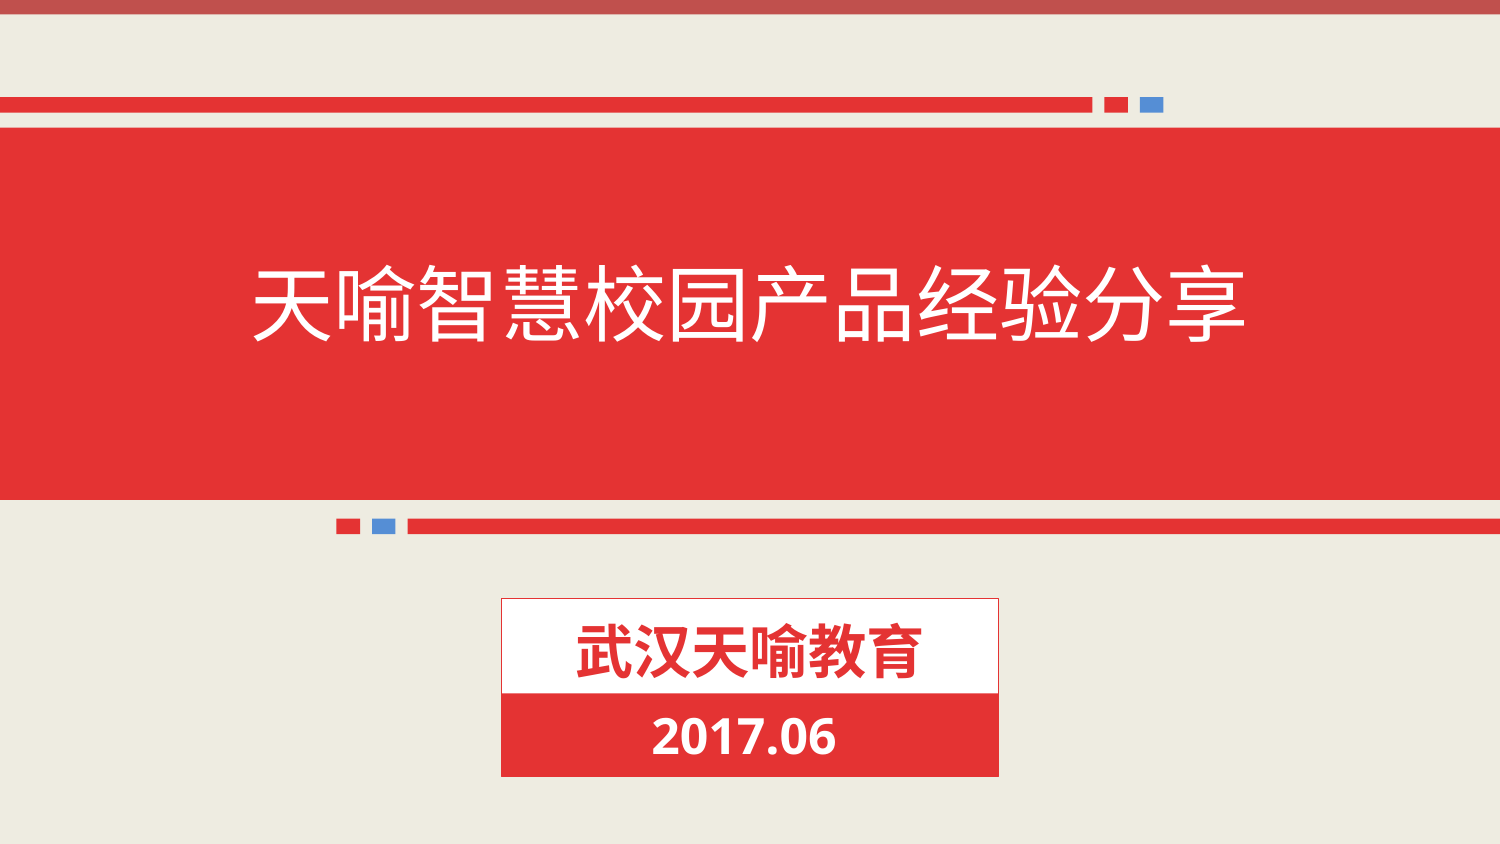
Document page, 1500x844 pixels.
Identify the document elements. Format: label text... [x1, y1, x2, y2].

text_box [0, 125, 1500, 194]
text_box [405, 516, 1500, 536]
text_box [334, 516, 362, 536]
text_box [1102, 95, 1130, 115]
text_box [501, 598, 999, 777]
text_box [370, 516, 398, 536]
text_box [1138, 95, 1166, 115]
text_box 天喻智慧校园产品经验分享 [0, 194, 1500, 509]
text_box [0, 95, 1094, 115]
